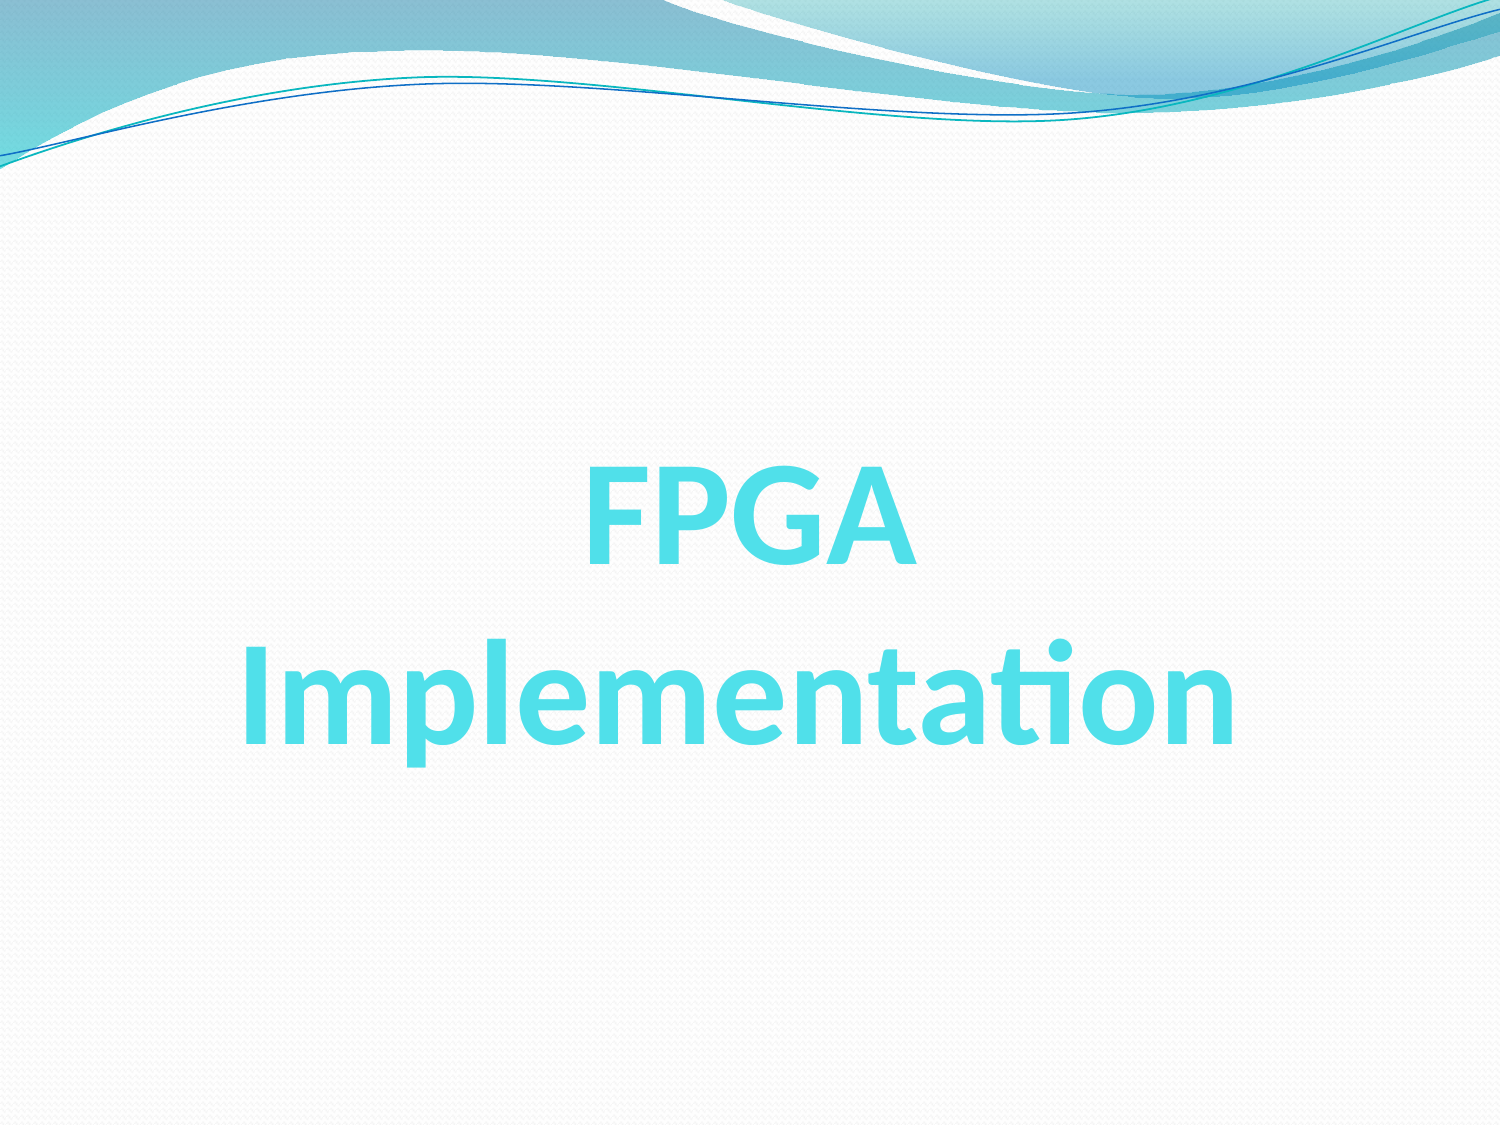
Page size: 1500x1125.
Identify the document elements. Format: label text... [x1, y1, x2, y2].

list FPGA Implementation [75, 212, 1425, 933]
